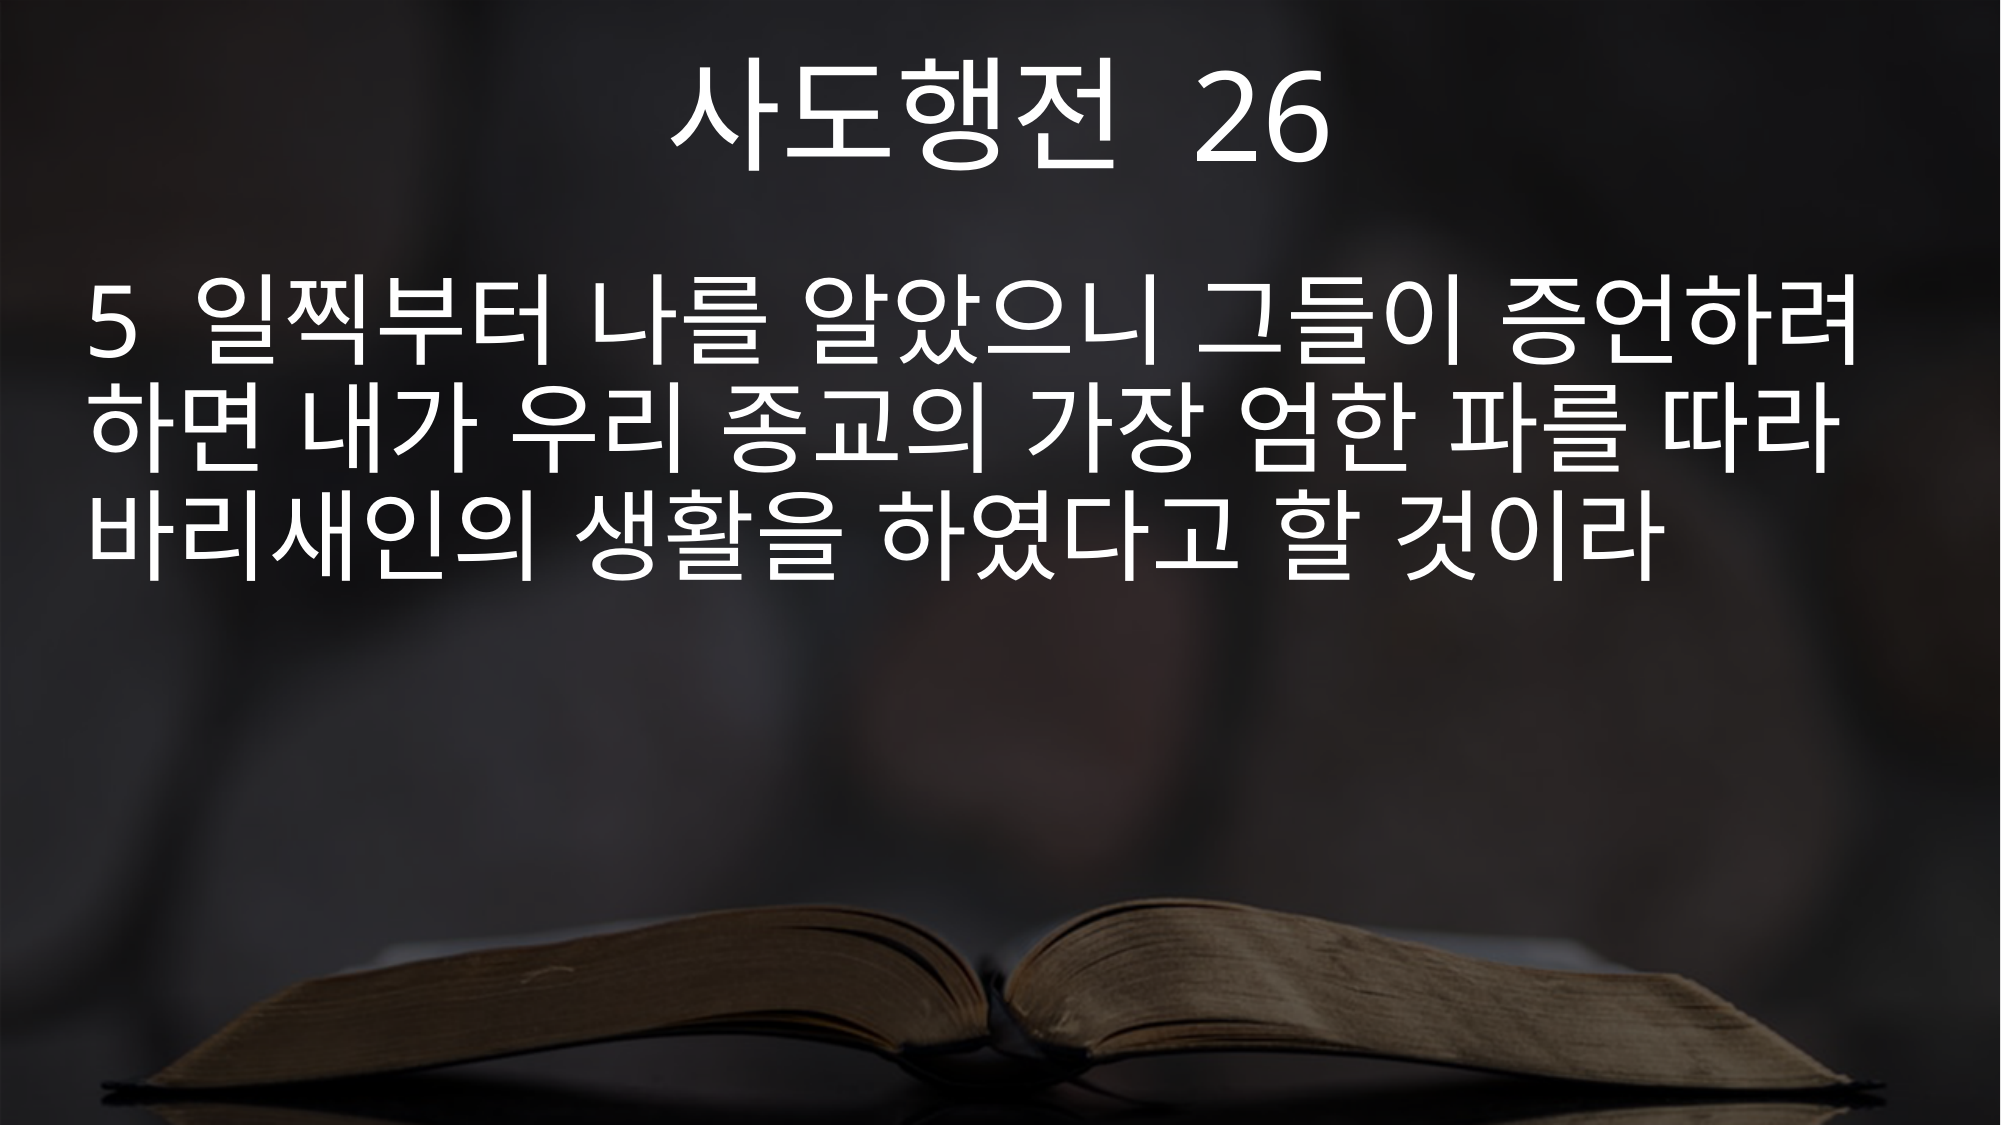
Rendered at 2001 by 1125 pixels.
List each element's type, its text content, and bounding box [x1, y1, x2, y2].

footer 사도행전 26 [0, 32, 2000, 192]
picture [0, 0, 2001, 1125]
list 5 일찍부터 나를 알았으니 그들이 증언하려 하면 내가 우리 종교의 가장 엄한 파를 따라 바리새인의 생활을 하였다고 할 것이라 [69, 263, 1953, 423]
